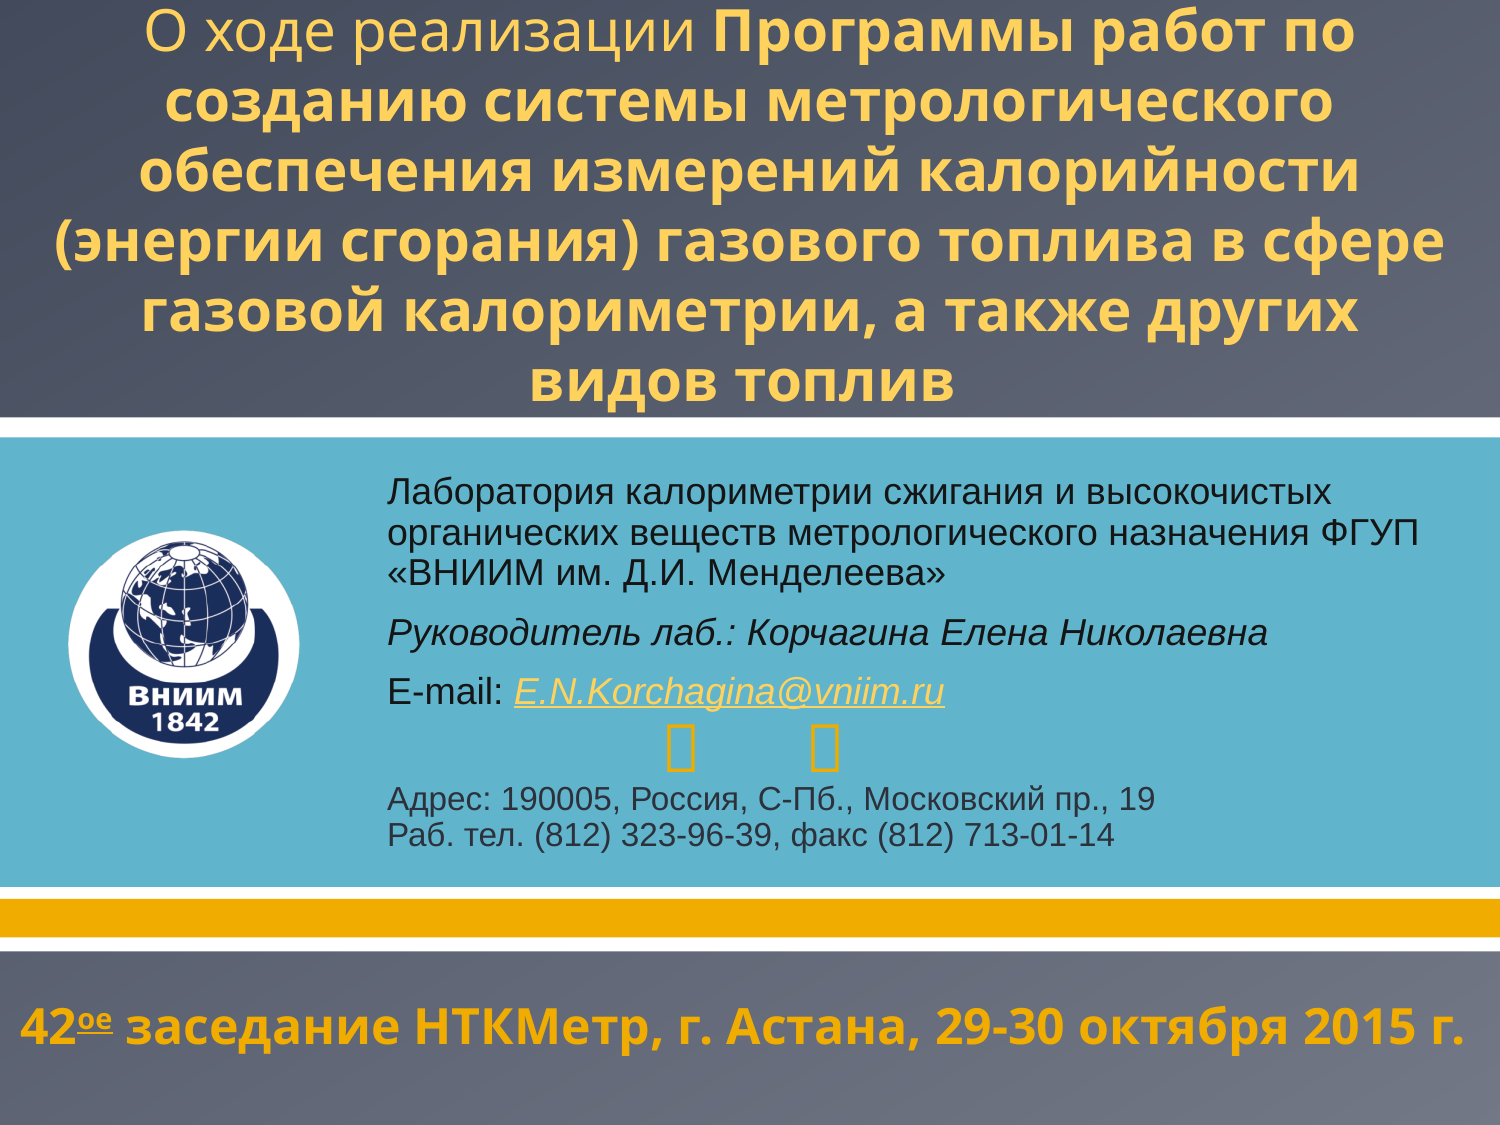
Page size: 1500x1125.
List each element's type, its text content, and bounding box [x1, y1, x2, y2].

subtitle Лаборатория калориметрии сжигания и высокочистых органических веществ метрологического назначения ФГУП «ВНИИМ им. Д.И. Менделеева» Руководитель лаб.: Корчагина Елена Николаевна E-mail: E.N.Korchagina@vniim.ru Адрес: 190005, Россия, С-Пб., Московский пр., 19 Раб. тел. (812) 323-96-39, факс (812) 713-01-14 [371, 444, 1483, 882]
picture [64, 526, 302, 762]
title О ходе реализации Программы работ по созданию системы метрологического обеспечения измерений калорийности (энергии сгорания) газового топлива в сфере газовой калориметрии, а также других видов топлив [29, 0, 1471, 421]
text_box 42ое заседание НТКМетр, г. Астана, 29-30 октября 2015 г. [0, 987, 1500, 1083]
